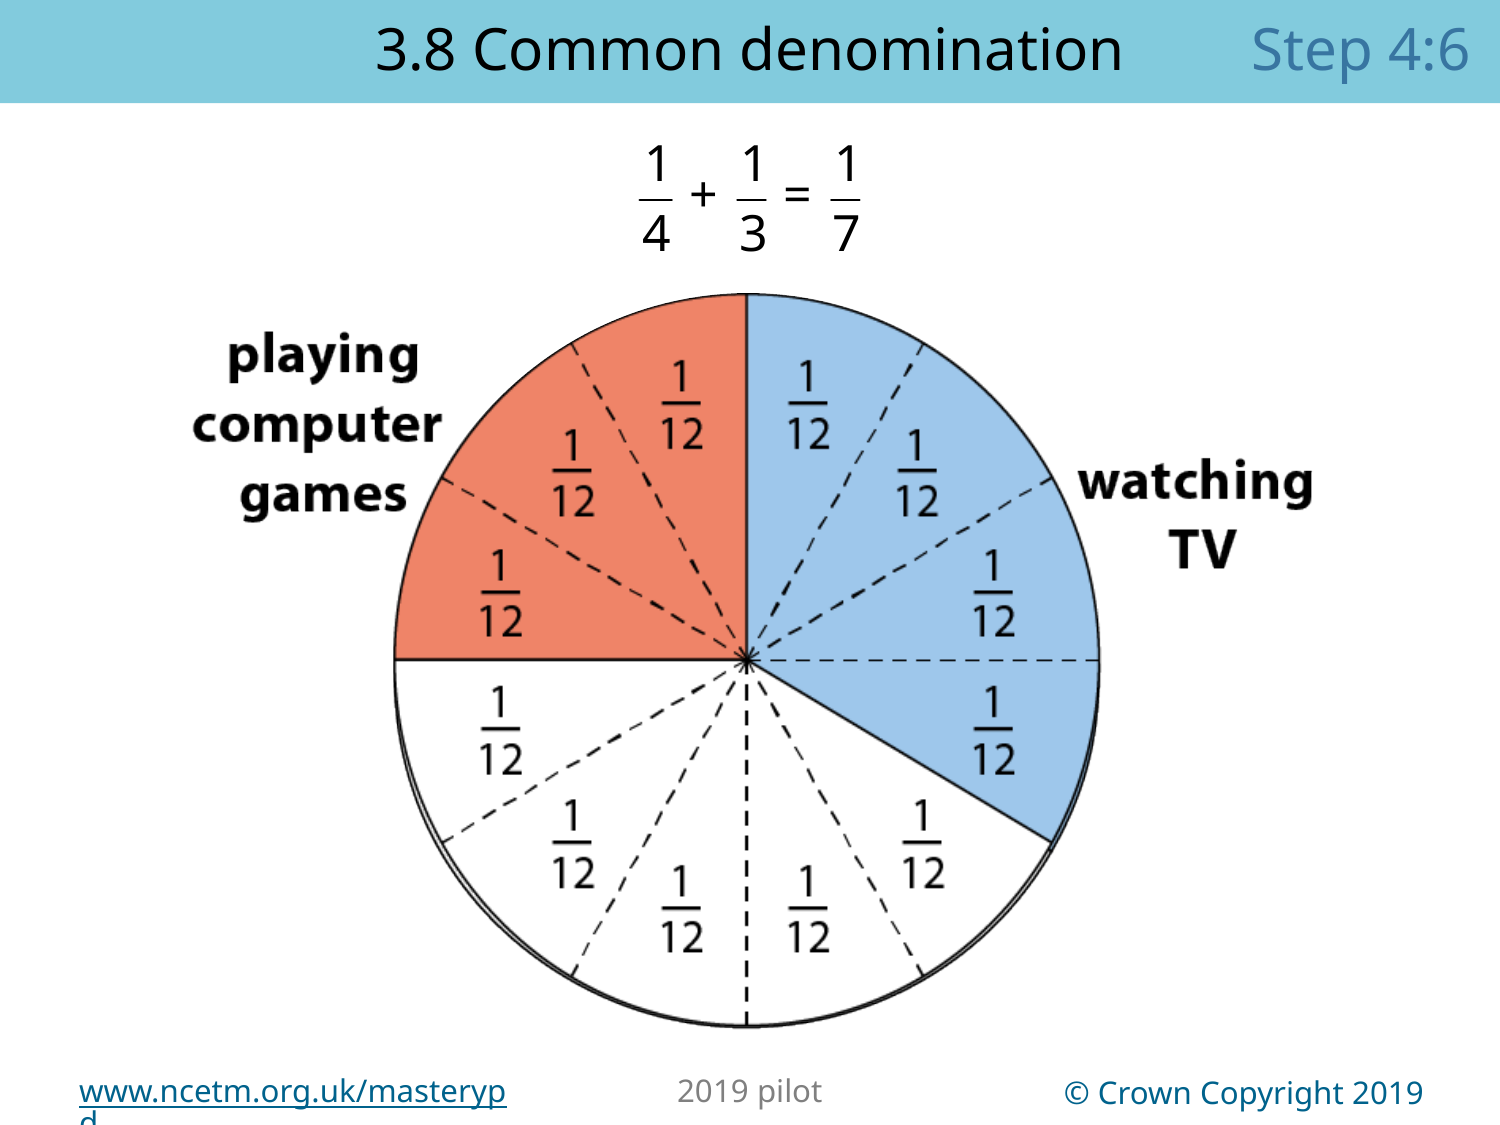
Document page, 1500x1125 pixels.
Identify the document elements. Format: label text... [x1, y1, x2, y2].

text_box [635, 137, 865, 259]
list Step 4:6 [0, 0, 1500, 104]
picture [101, 293, 1399, 1081]
